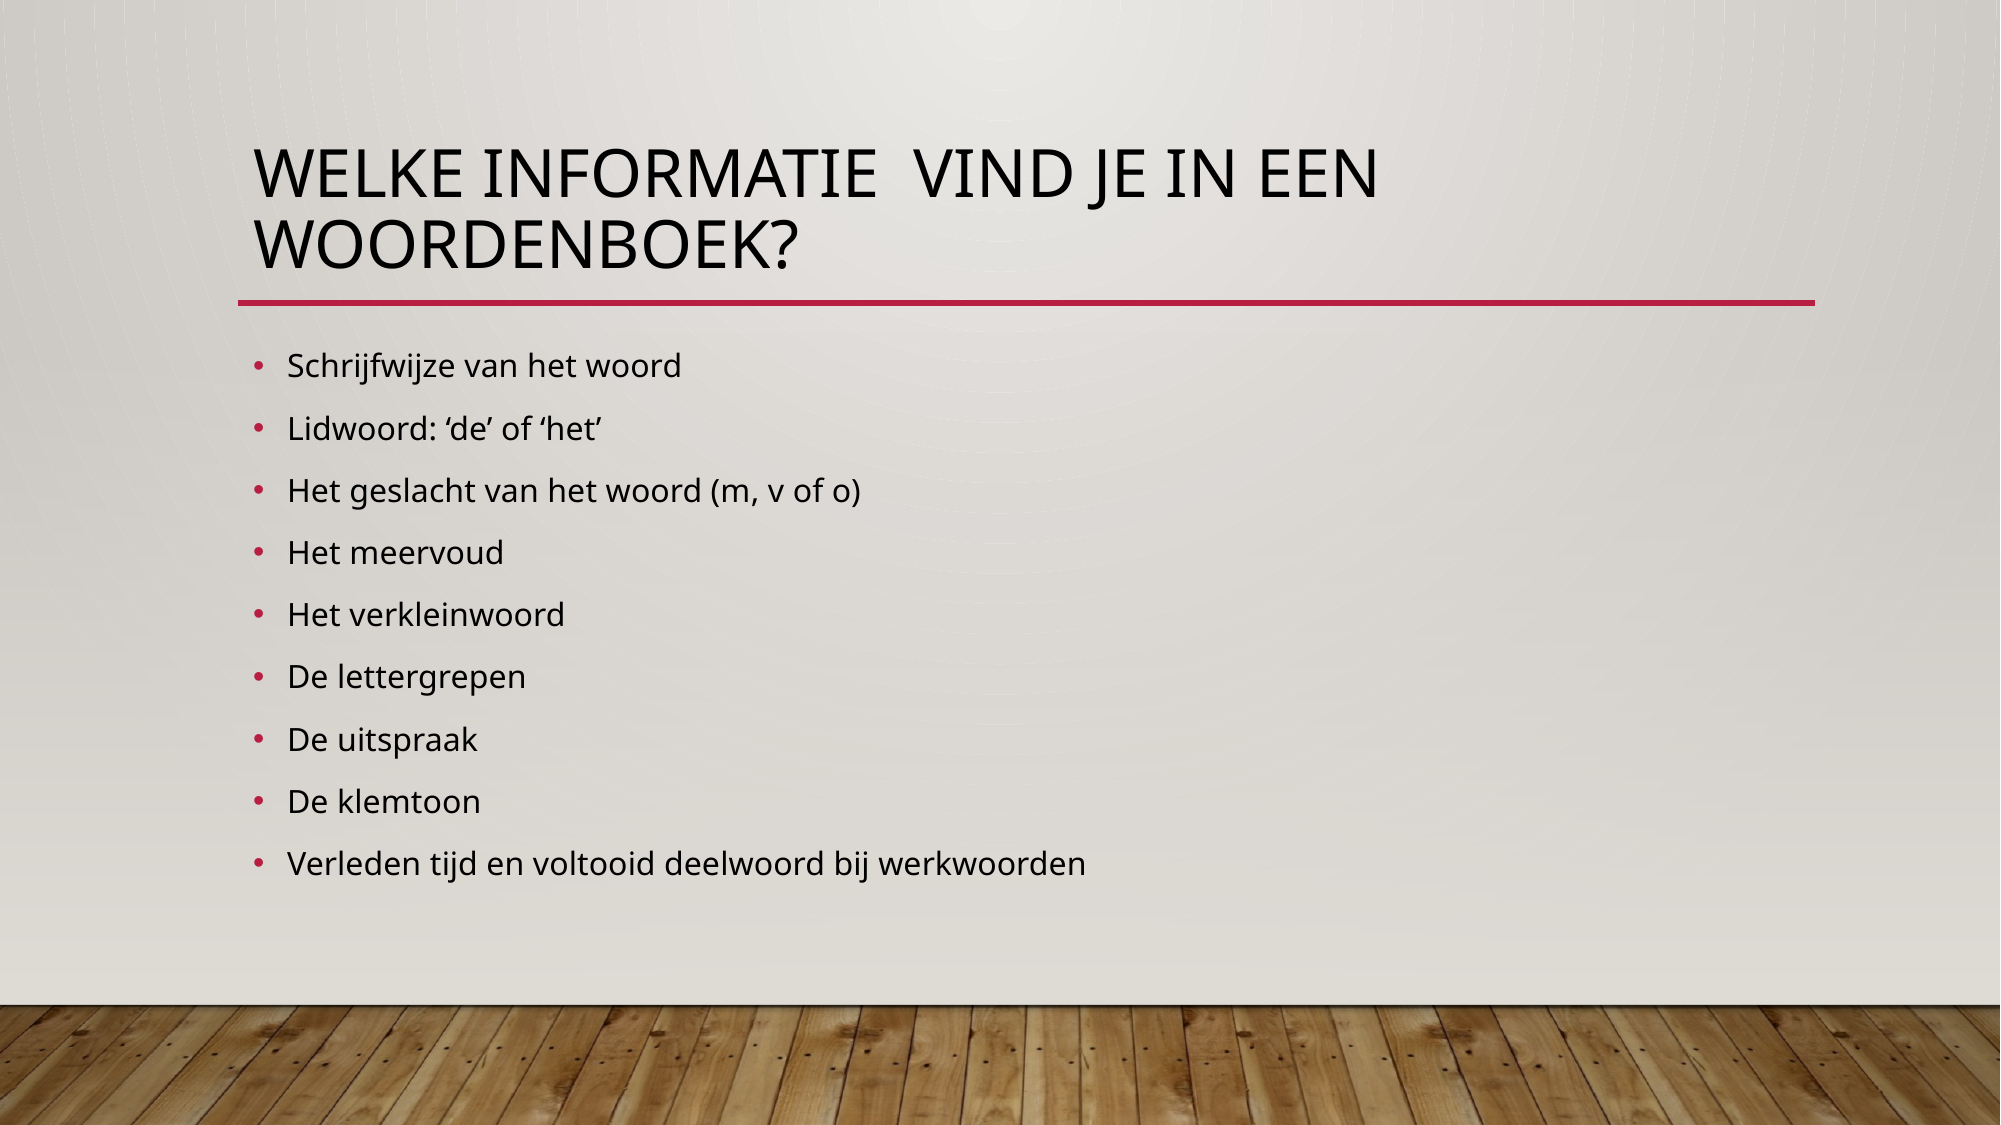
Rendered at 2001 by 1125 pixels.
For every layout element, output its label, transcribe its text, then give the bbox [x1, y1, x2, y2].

list Schrijfwijze van het woord Lidwoord: ‘de’ of ‘het’ Het geslacht van het woord (m, v of o) Het meervoud Het verkleinwoord De lettergrepen De uitspraak De klemtoon Verleden tijd en voltooid deelwoord bij werkwoorden [238, 330, 1814, 897]
picture [0, 1005, 2000, 1125]
title Welke informatie vind je in een woordenboek? [238, 131, 1814, 305]
